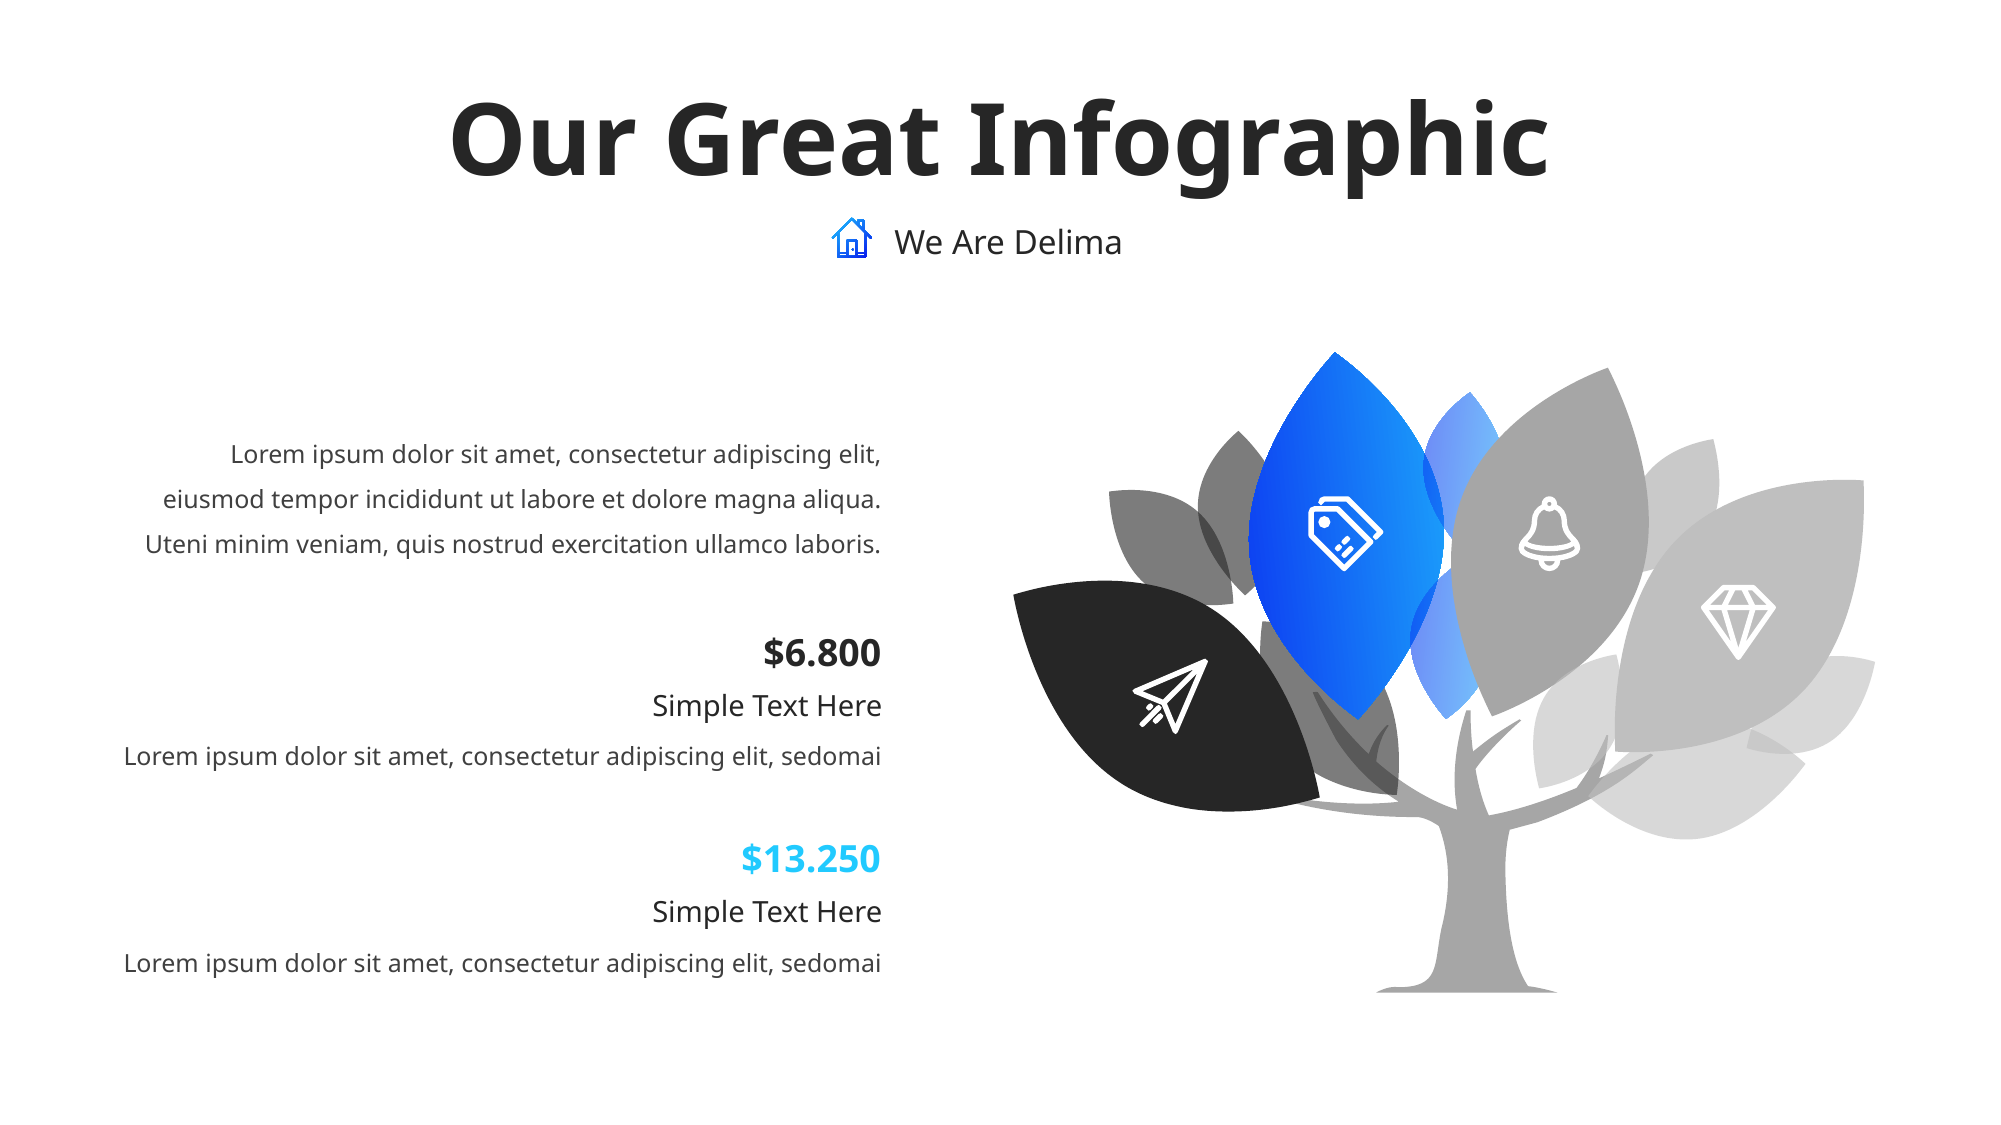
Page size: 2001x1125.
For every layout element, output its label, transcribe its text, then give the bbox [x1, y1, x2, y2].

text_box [371, 68, 1629, 270]
text_box Lorem ipsum dolor sit amet, consectetur adipiscing elit, eiusmod tempor incididunt ut labore et dolore magna aliqua. Uteni minim veniam, quis nostrud exercitation ullamco laboris. [108, 416, 898, 566]
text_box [108, 805, 898, 986]
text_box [1031, 394, 1864, 993]
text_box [108, 598, 898, 775]
